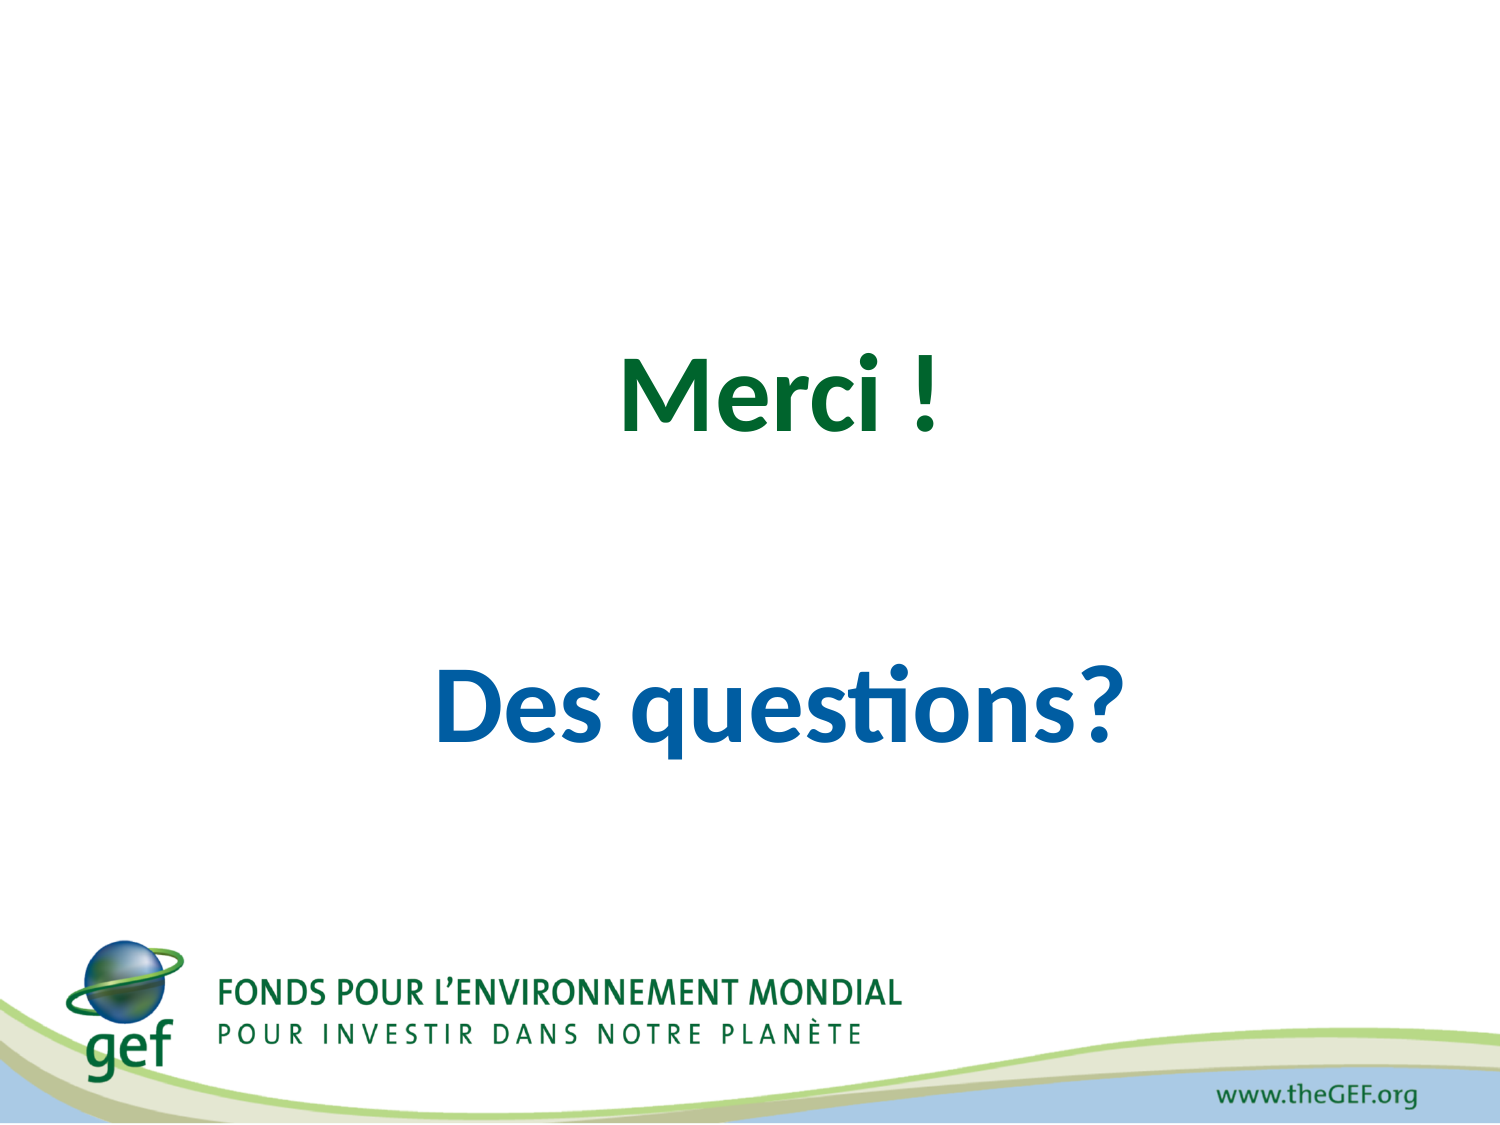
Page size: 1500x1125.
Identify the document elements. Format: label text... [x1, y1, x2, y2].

picture [0, 912, 1500, 1125]
text_box Merci ! Des questions? [224, 312, 1338, 775]
